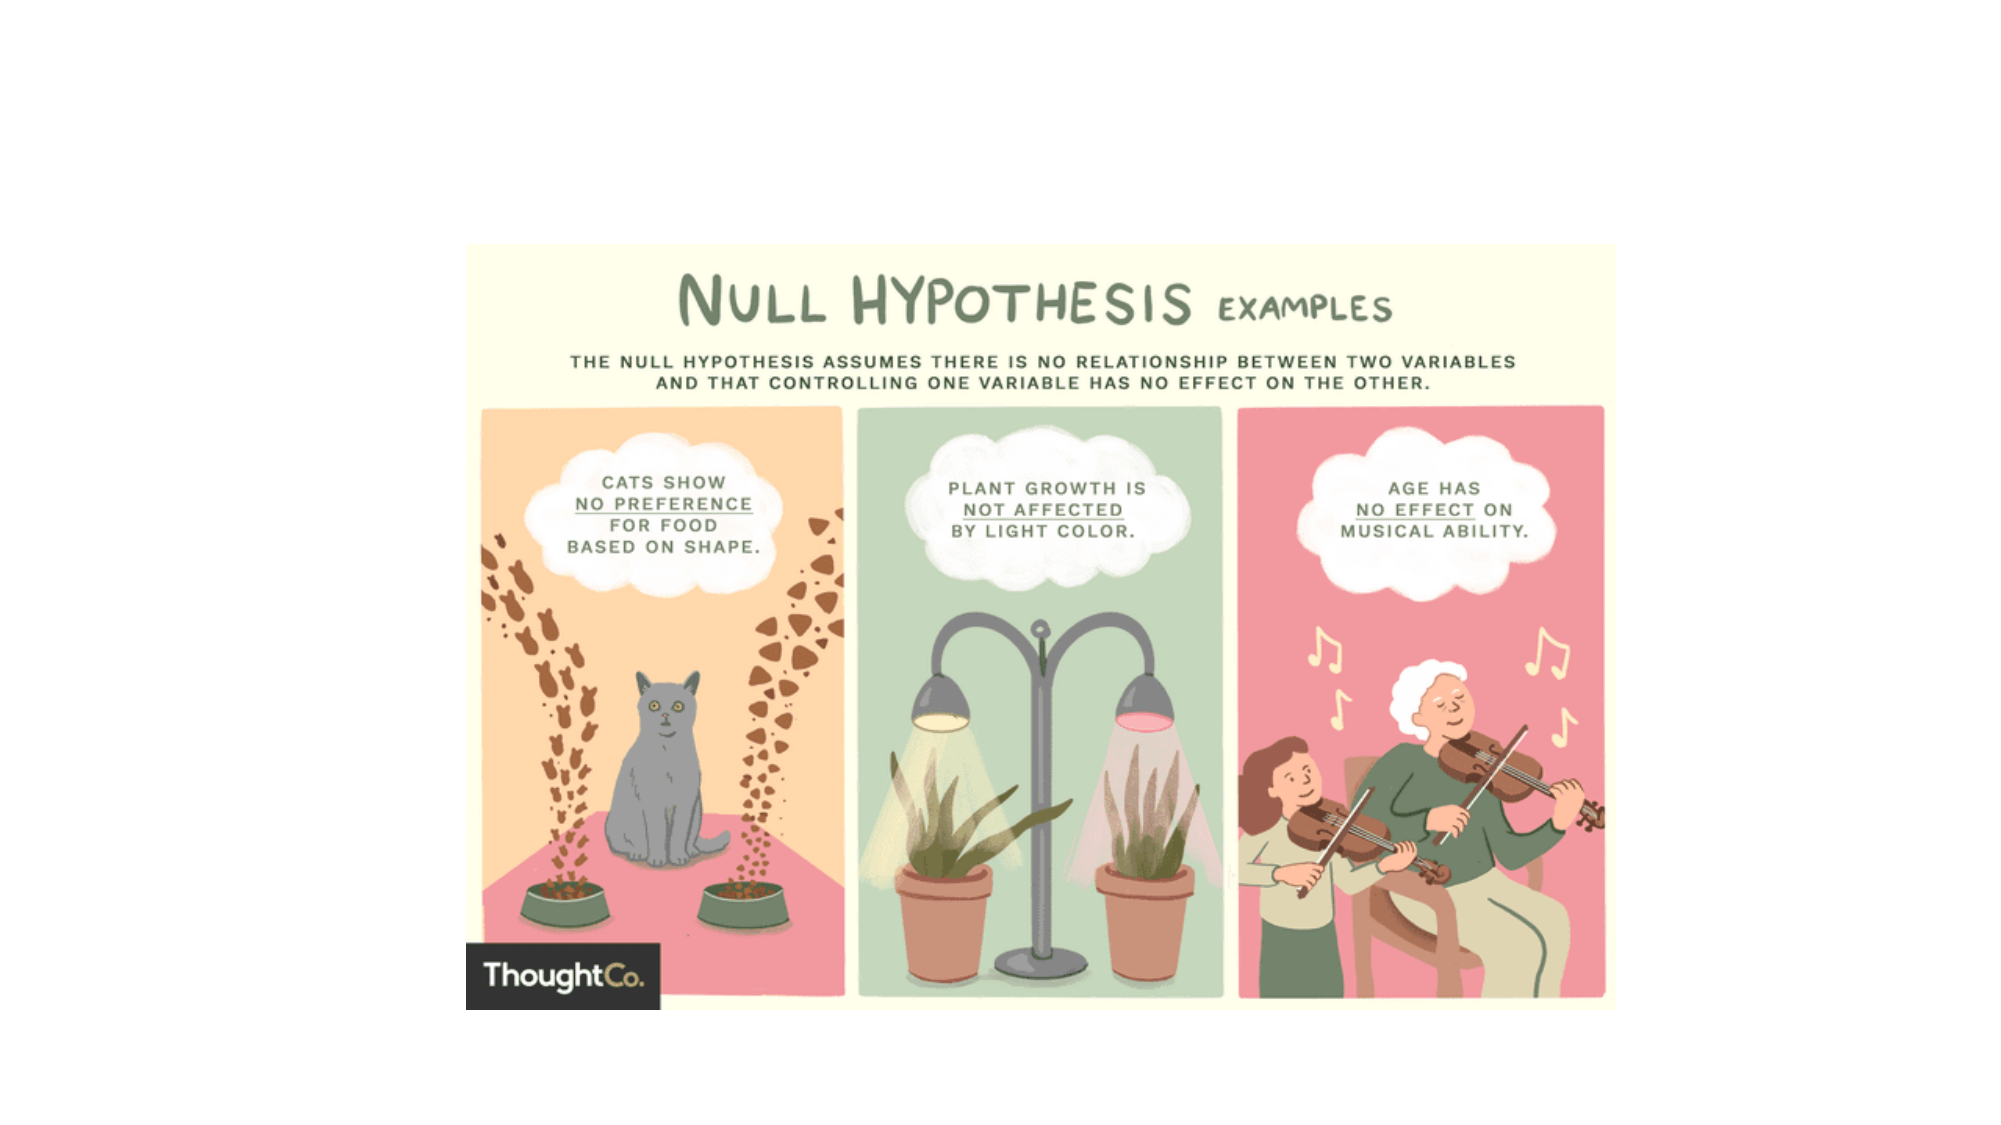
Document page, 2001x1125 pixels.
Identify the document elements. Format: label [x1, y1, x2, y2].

picture [466, 244, 1616, 1010]
